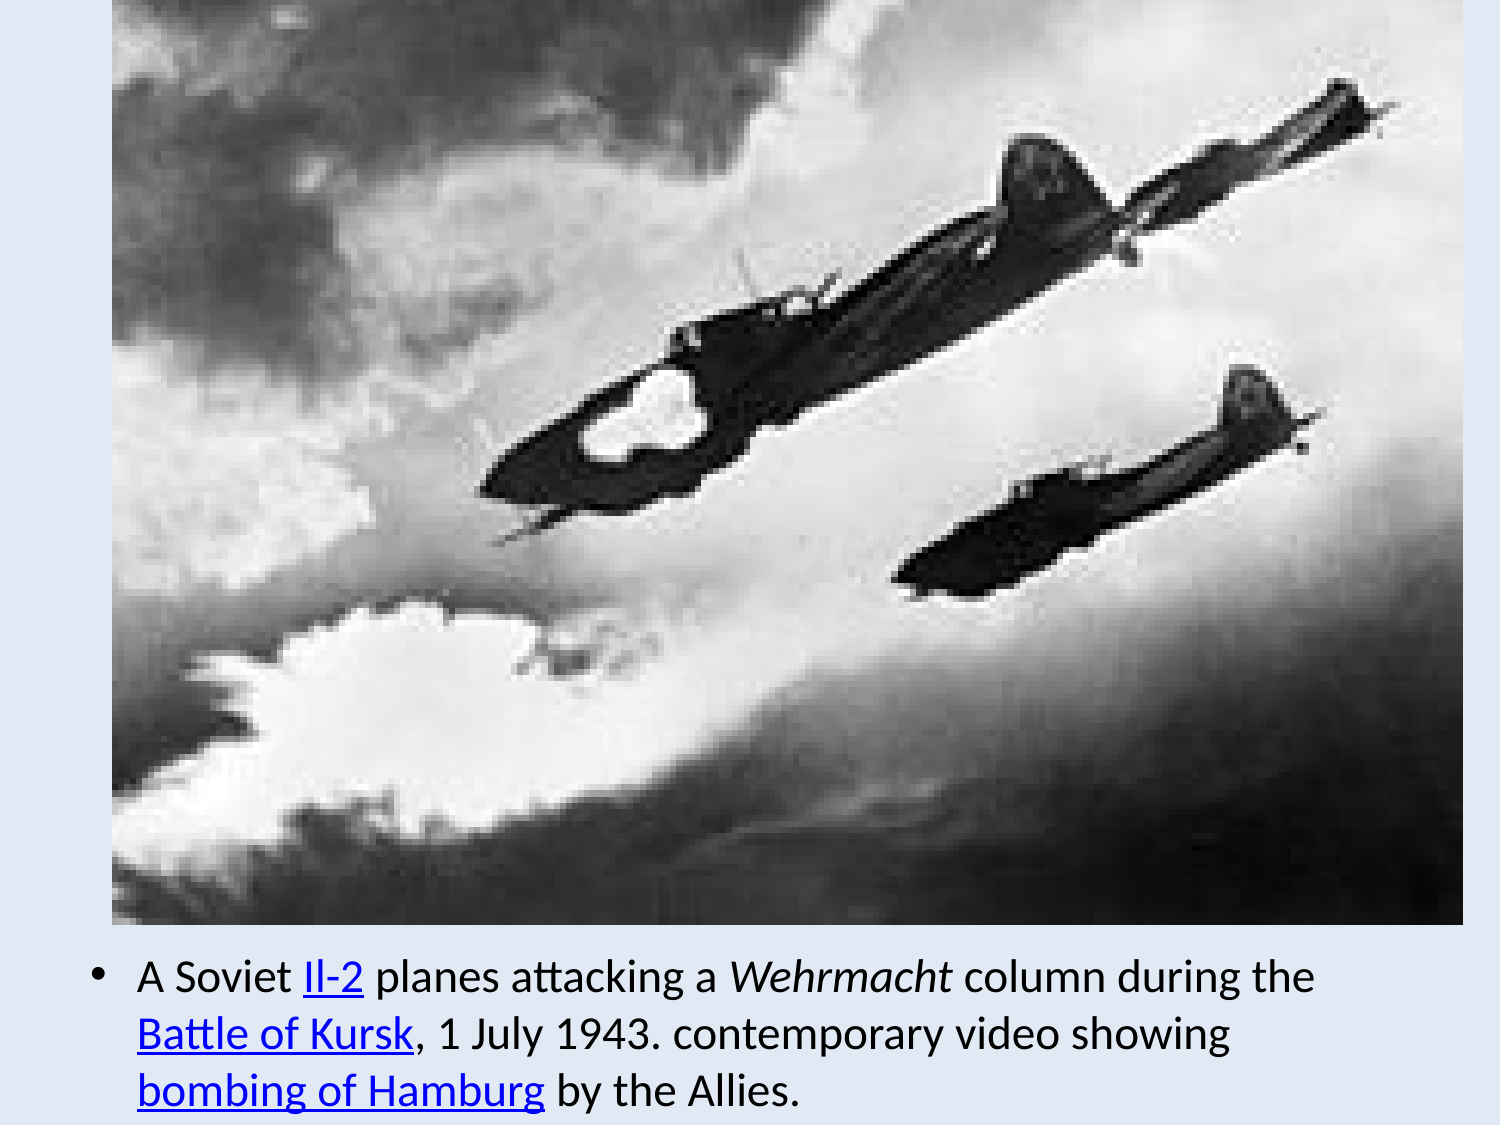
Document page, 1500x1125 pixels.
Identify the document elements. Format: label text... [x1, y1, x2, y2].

list A Soviet Il-2 planes attacking a Wehrmacht column during the Battle of Kursk, 1 July 1943. contemporary video showing bombing of Hamburg by the Allies. [75, 937, 1425, 1125]
picture [112, 0, 1463, 926]
